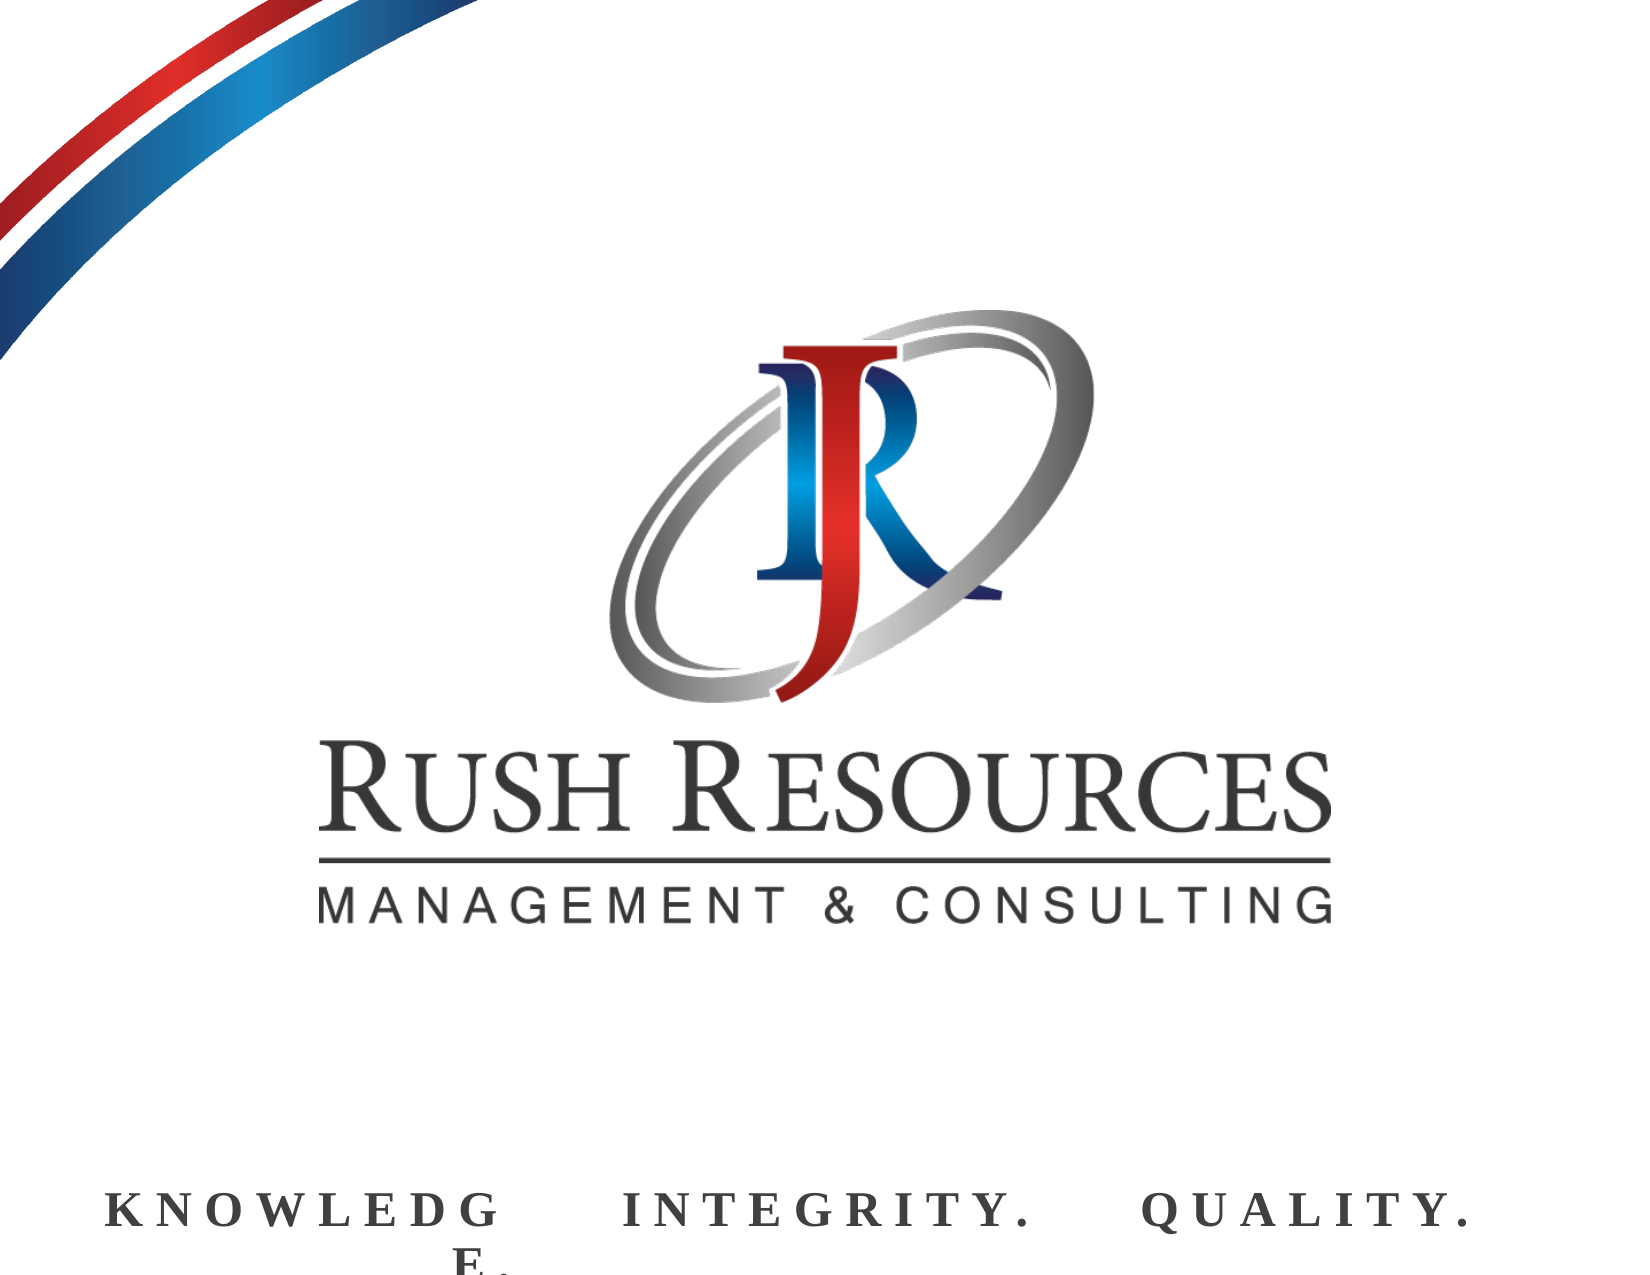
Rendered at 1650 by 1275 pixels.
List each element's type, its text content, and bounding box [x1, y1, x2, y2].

table_header Integrity. [525, 1174, 1125, 1275]
table_header Knowledge. [45, 1174, 525, 1275]
picture [0, 0, 1331, 924]
table_header Quality. [1125, 1174, 1605, 1275]
